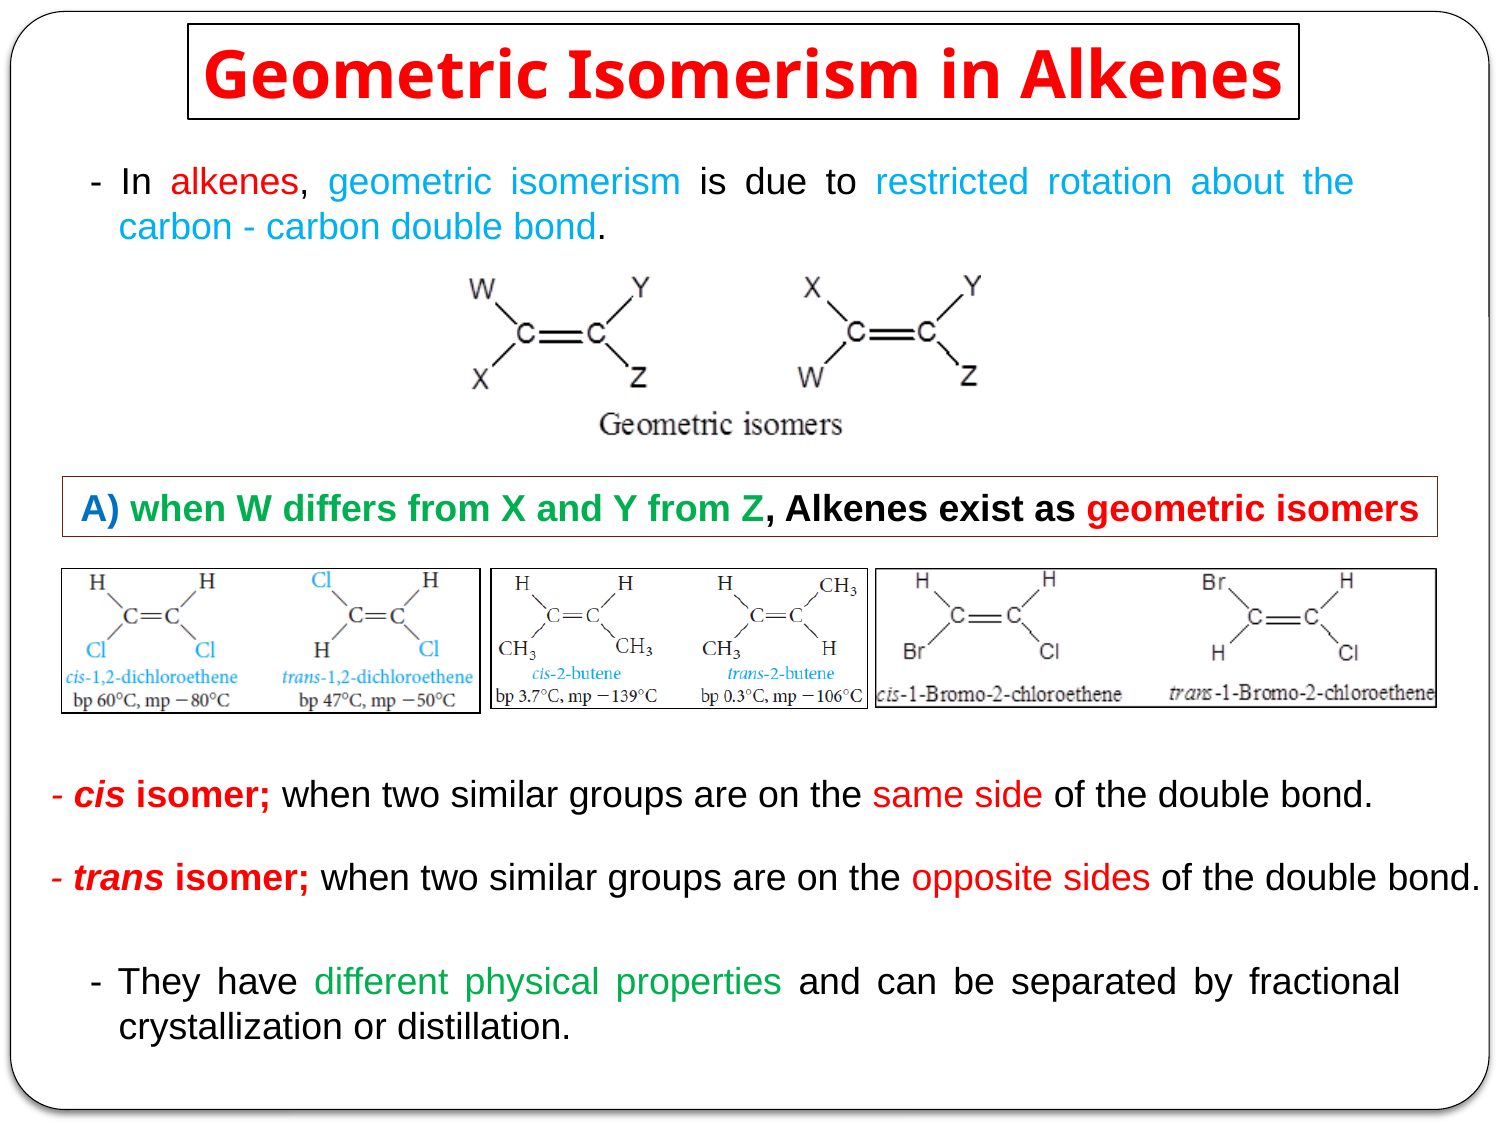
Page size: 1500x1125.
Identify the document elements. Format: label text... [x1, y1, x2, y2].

picture [491, 568, 867, 708]
text_box - They have different physical properties and can be separated by fractional crystallization or distillation. [74, 949, 1416, 1055]
picture [875, 568, 1438, 708]
text_box Geometric Isomerism in Alkenes [187, 23, 1300, 120]
picture [62, 569, 480, 713]
text_box - In alkenes, geometric isomerism is due to restricted rotation about the carbon - carbon double bond. [75, 149, 1370, 255]
text_box - trans isomer; when two similar groups are on the opposite sides of the double bond. [24, 845, 1500, 906]
picture [469, 274, 981, 443]
text_box A) when W differs from X and Y from Z, Alkenes exist as geometric isomers [62, 476, 1438, 537]
text_box - cis isomer; when two similar groups are on the same side of the double bond. [35, 762, 1414, 823]
